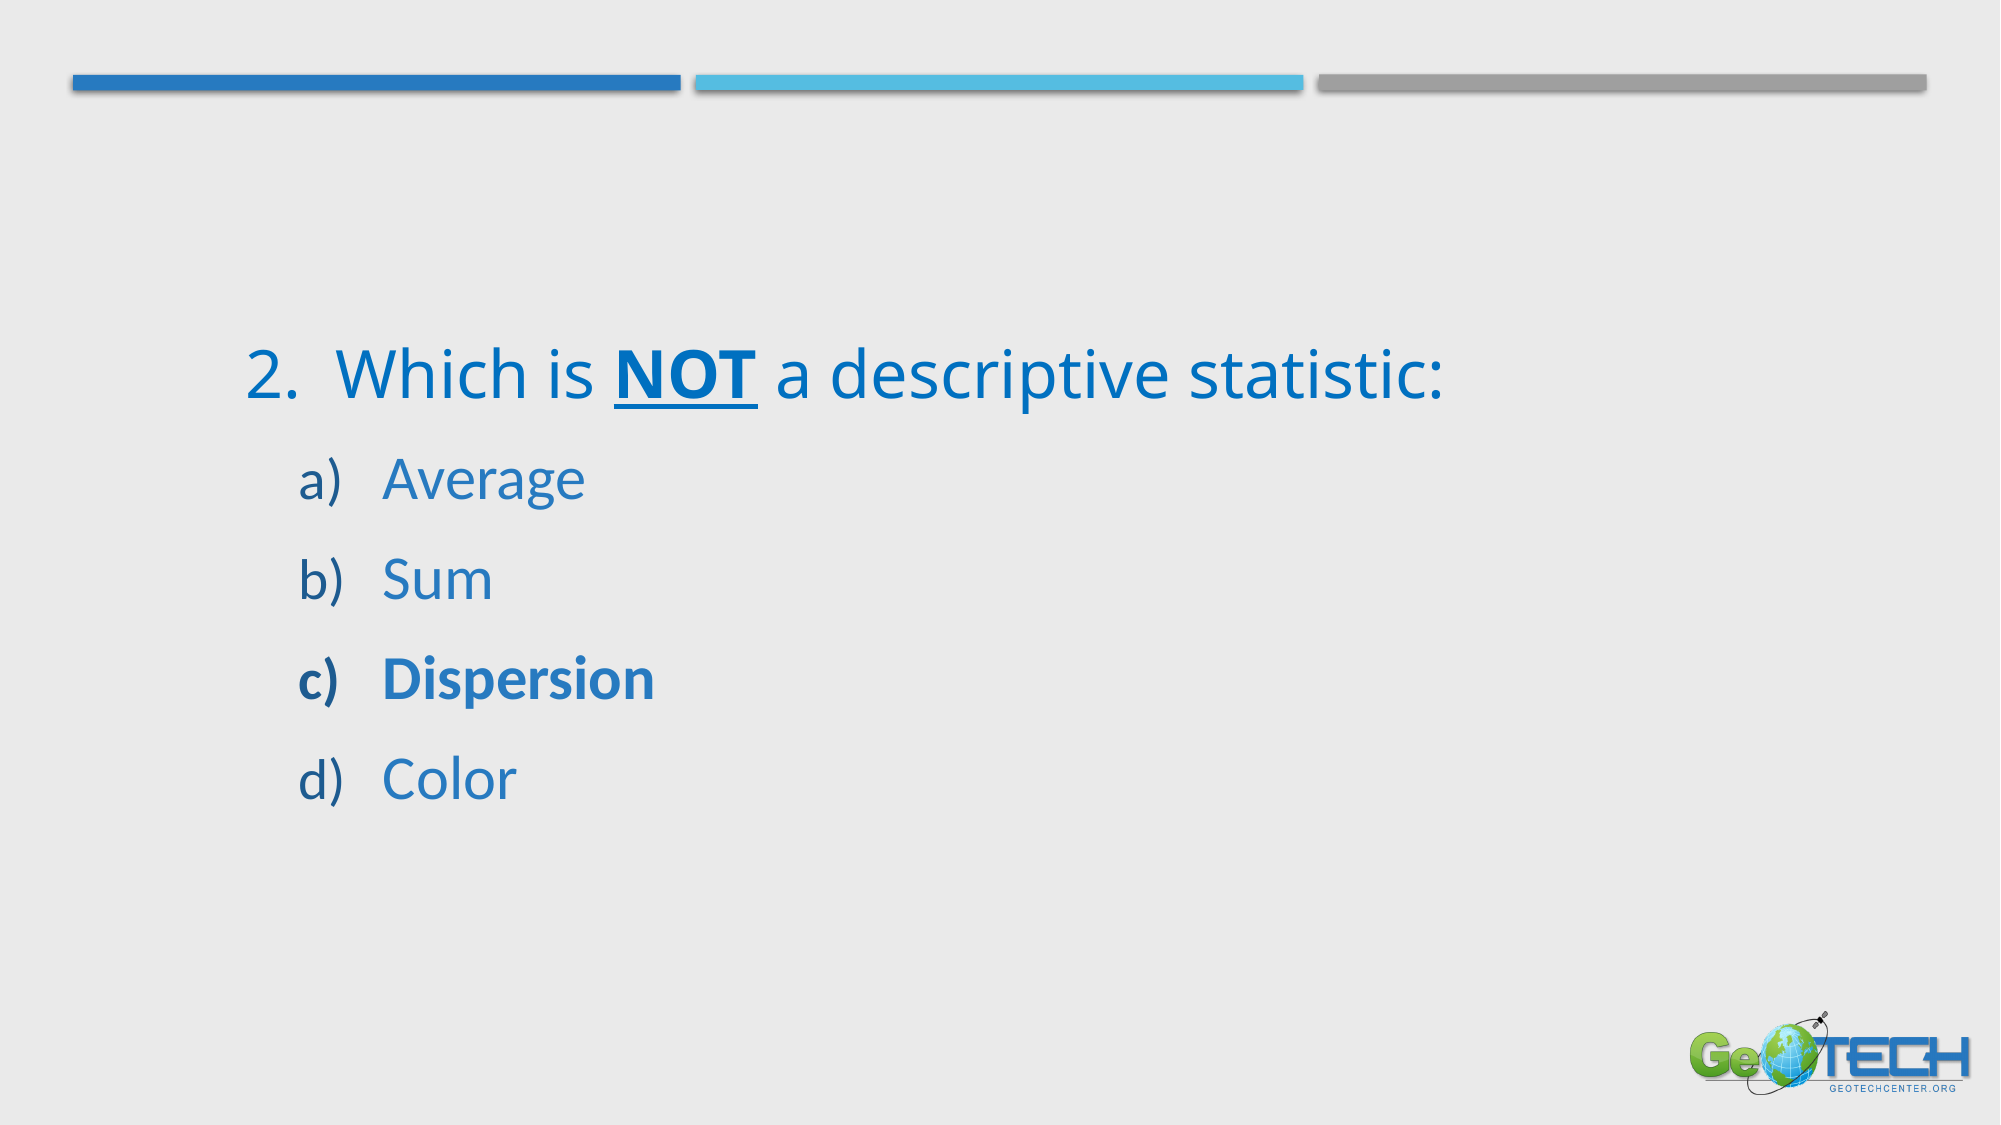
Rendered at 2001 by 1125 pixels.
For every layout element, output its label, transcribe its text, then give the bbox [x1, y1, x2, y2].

picture [1688, 1011, 1973, 1095]
list 2. Which is NOT a descriptive statistic: Average Sum Dispersion Color [230, 324, 2000, 929]
